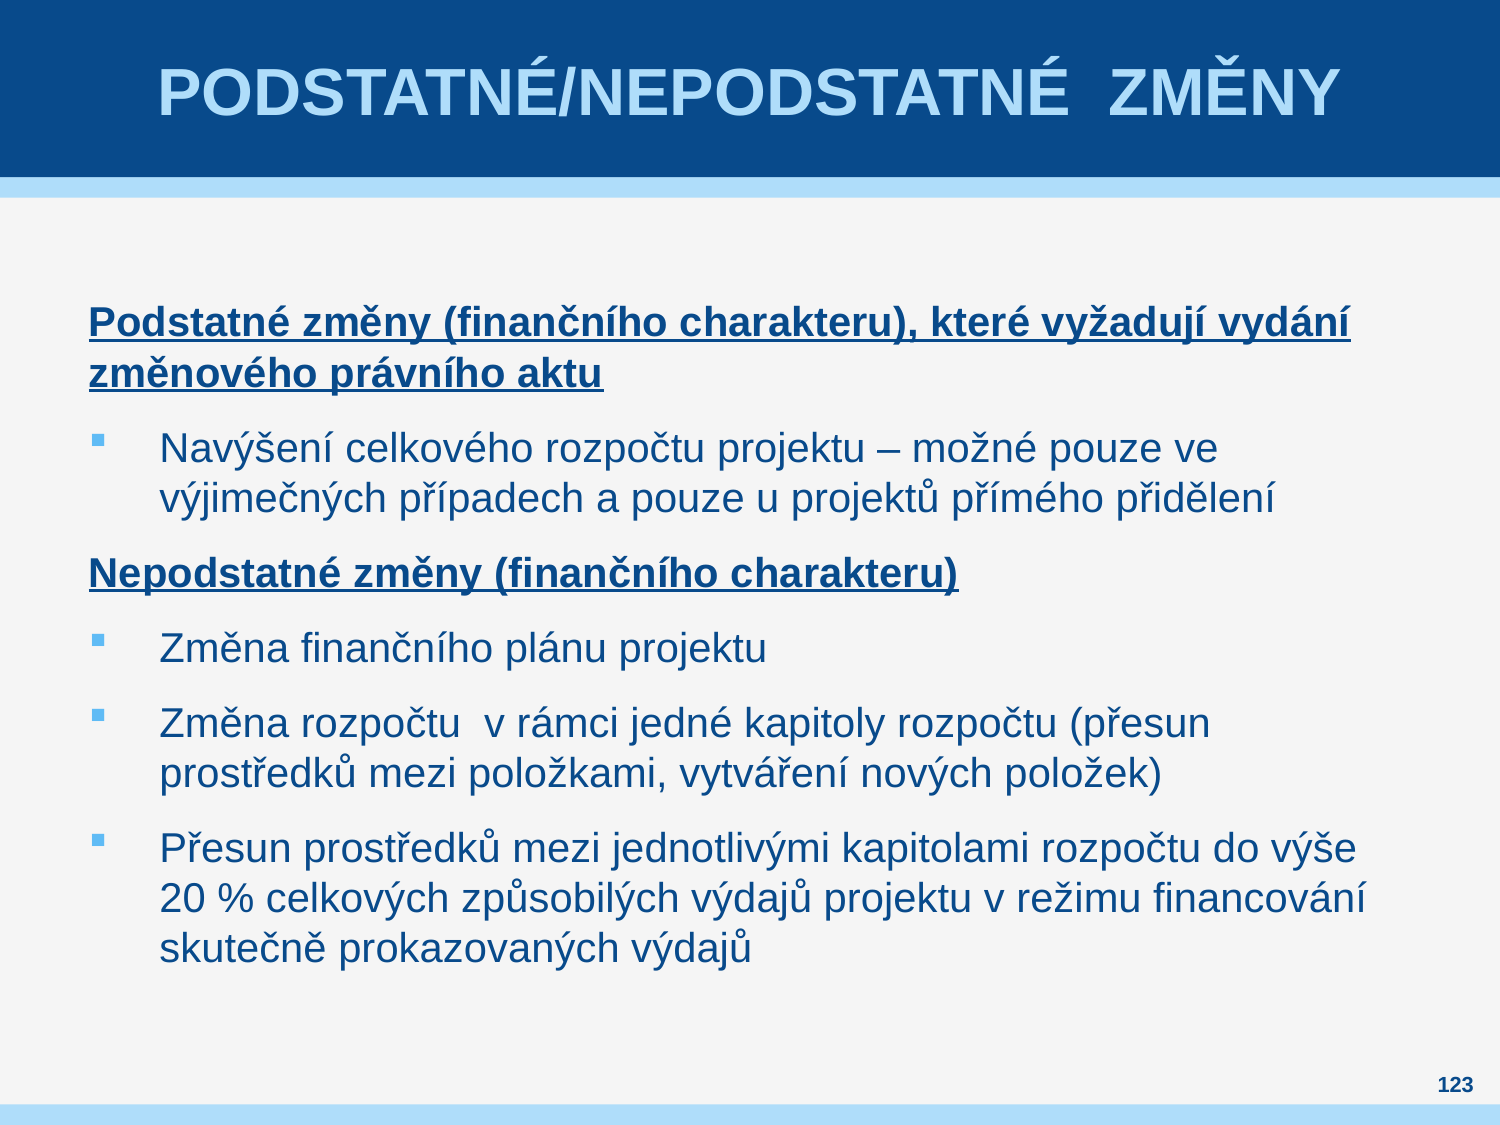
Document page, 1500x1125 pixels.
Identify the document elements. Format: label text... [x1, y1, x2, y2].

list Podstatné změny (finančního charakteru), které vyžadují vydání změnového právního aktu Navýšení celkového rozpočtu projektu – možné pouze ve výjimečných případech a pouze u projektů přímého přidělení Nepodstatné změny (finančního charakteru) Změna finančního plánu projektu Změna rozpočtu v rámci jedné kapitoly rozpočtu (přesun prostředků mezi položkami, vytváření nových položek) Přesun prostředků mezi jednotlivými kapitolami rozpočtu do výše 20 % celkových způsobilých výdajů projektu v režimu financování skutečně prokazovaných výdajů [88, 295, 1412, 1004]
title Podstatné/nepodstatné změny [59, 0, 1441, 178]
slide_number 123 [1417, 1068, 1495, 1099]
